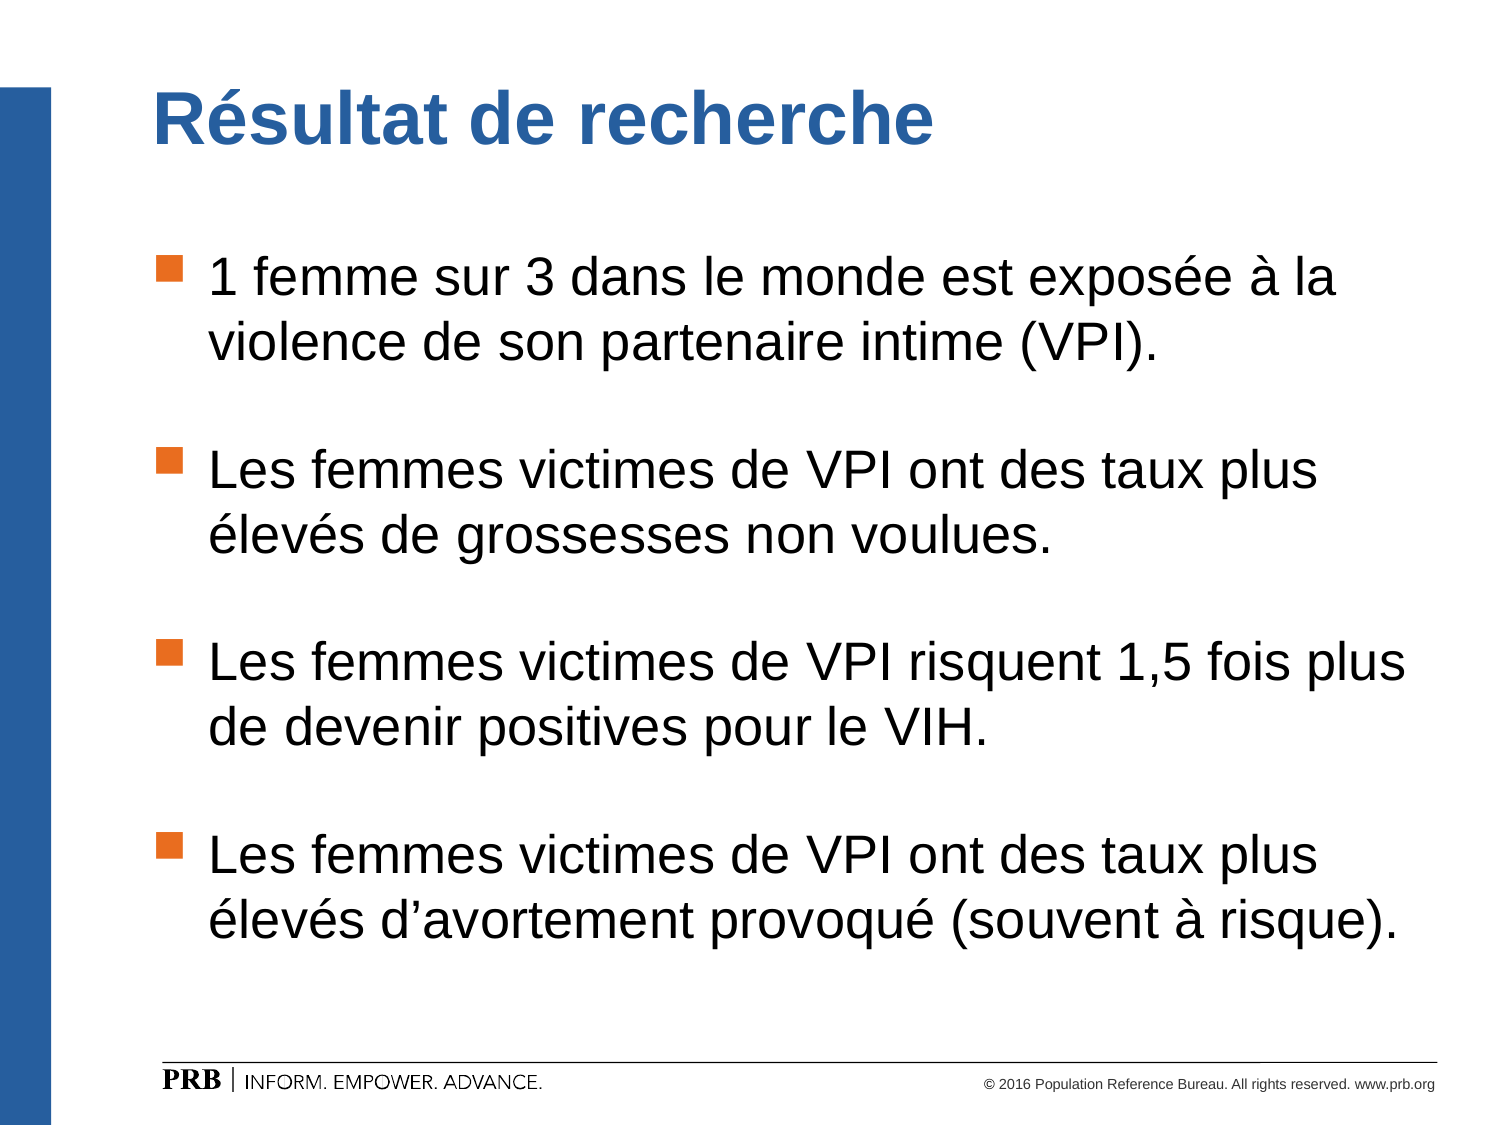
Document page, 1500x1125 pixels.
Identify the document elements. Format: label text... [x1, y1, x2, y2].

list 1 femme sur 3 dans le monde est exposée à la violence de son partenaire intime (VPI). Les femmes victimes de VPI ont des taux plus élevés de grossesses non voulues. Les femmes victimes de VPI risquent 1,5 fois plus de devenir positives pour le VIH. Les femmes victimes de VPI ont des taux plus élevés d’avortement provoqué (souvent à risque). [137, 233, 1444, 941]
title Résultat de recherche [137, 62, 1408, 162]
